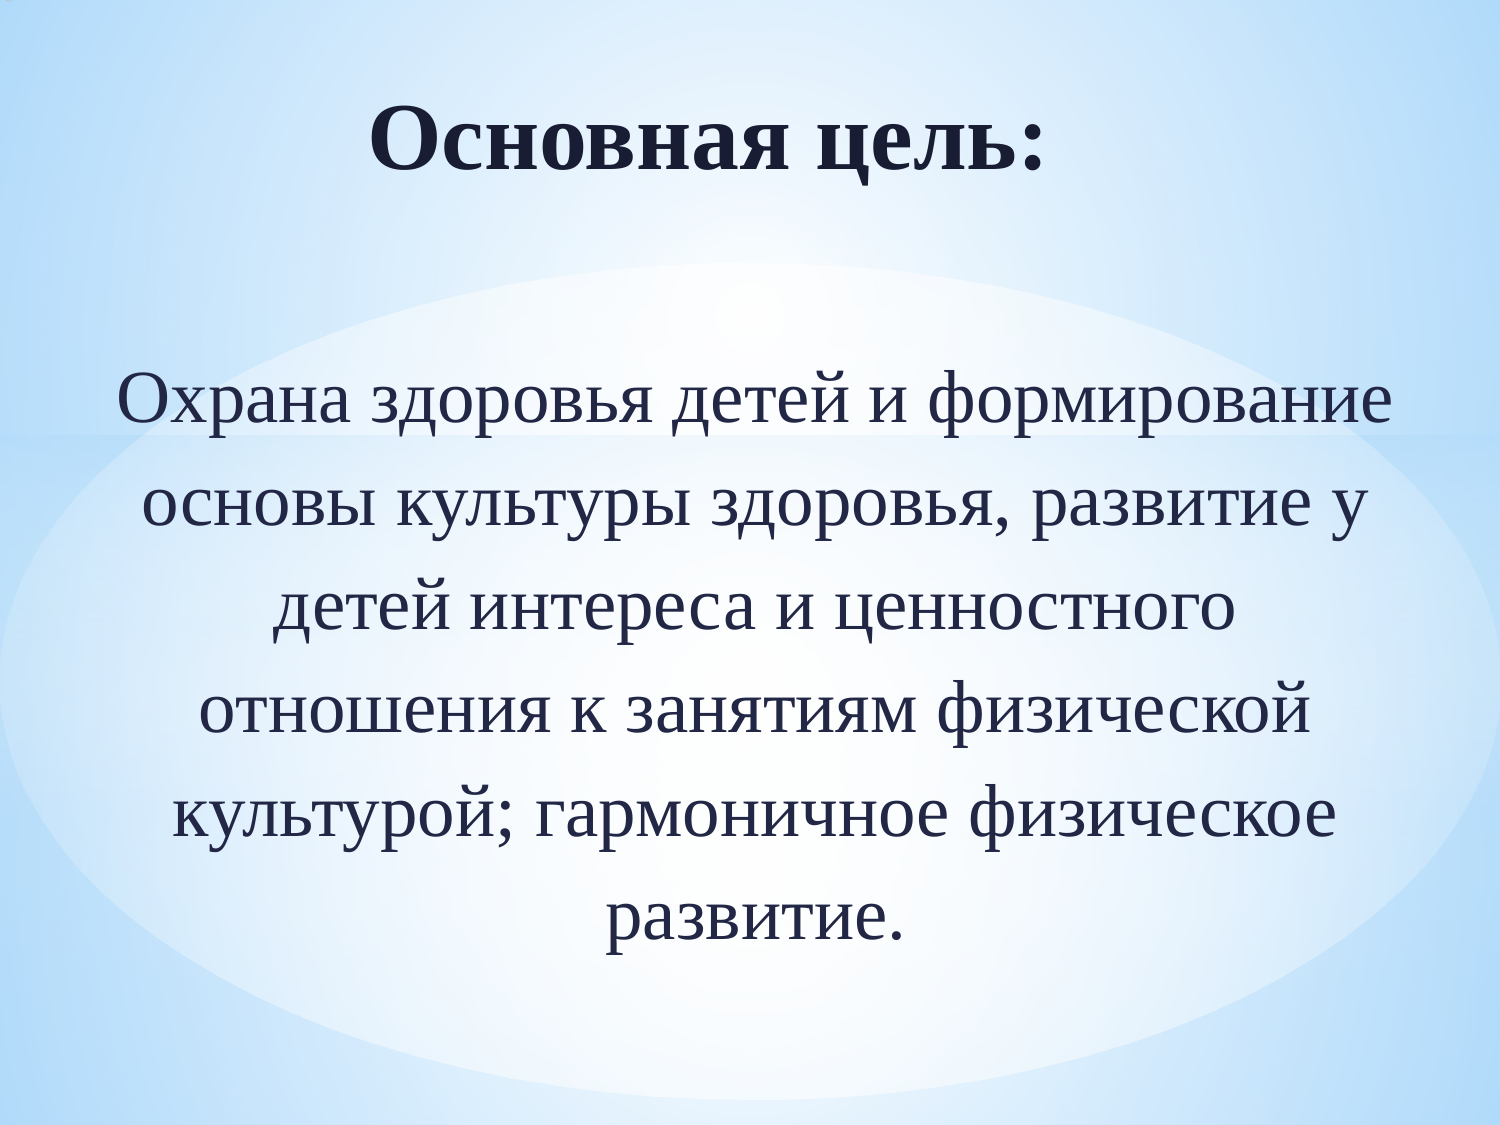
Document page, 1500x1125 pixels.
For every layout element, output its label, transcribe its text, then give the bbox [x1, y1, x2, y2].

list Охрана здоровья детей и формирование основы культуры здоровья, развитие у детей интереса и ценностного отношения к занятиям физической культурой; гармоничное физическое развитие. [76, 326, 1436, 1071]
title Основная цель: [111, 112, 1306, 198]
